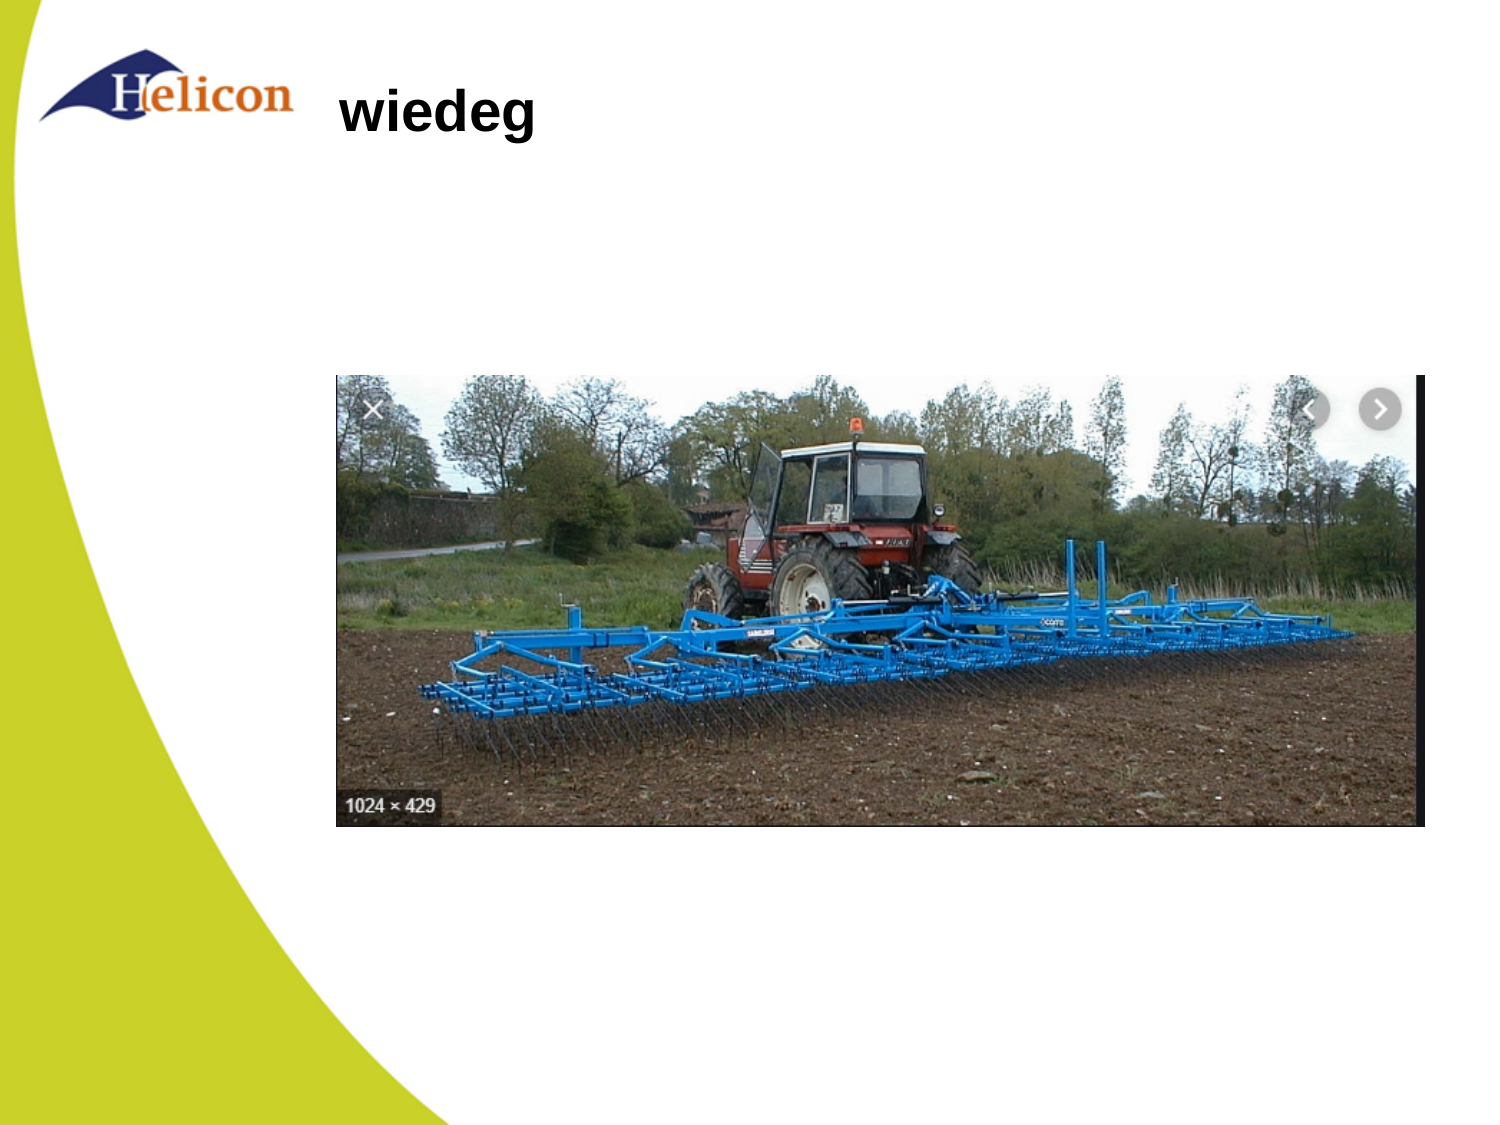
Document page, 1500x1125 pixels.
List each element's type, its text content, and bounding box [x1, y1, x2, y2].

title wiedeg [324, 54, 1415, 161]
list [336, 374, 1426, 827]
picture [0, 0, 1500, 1125]
